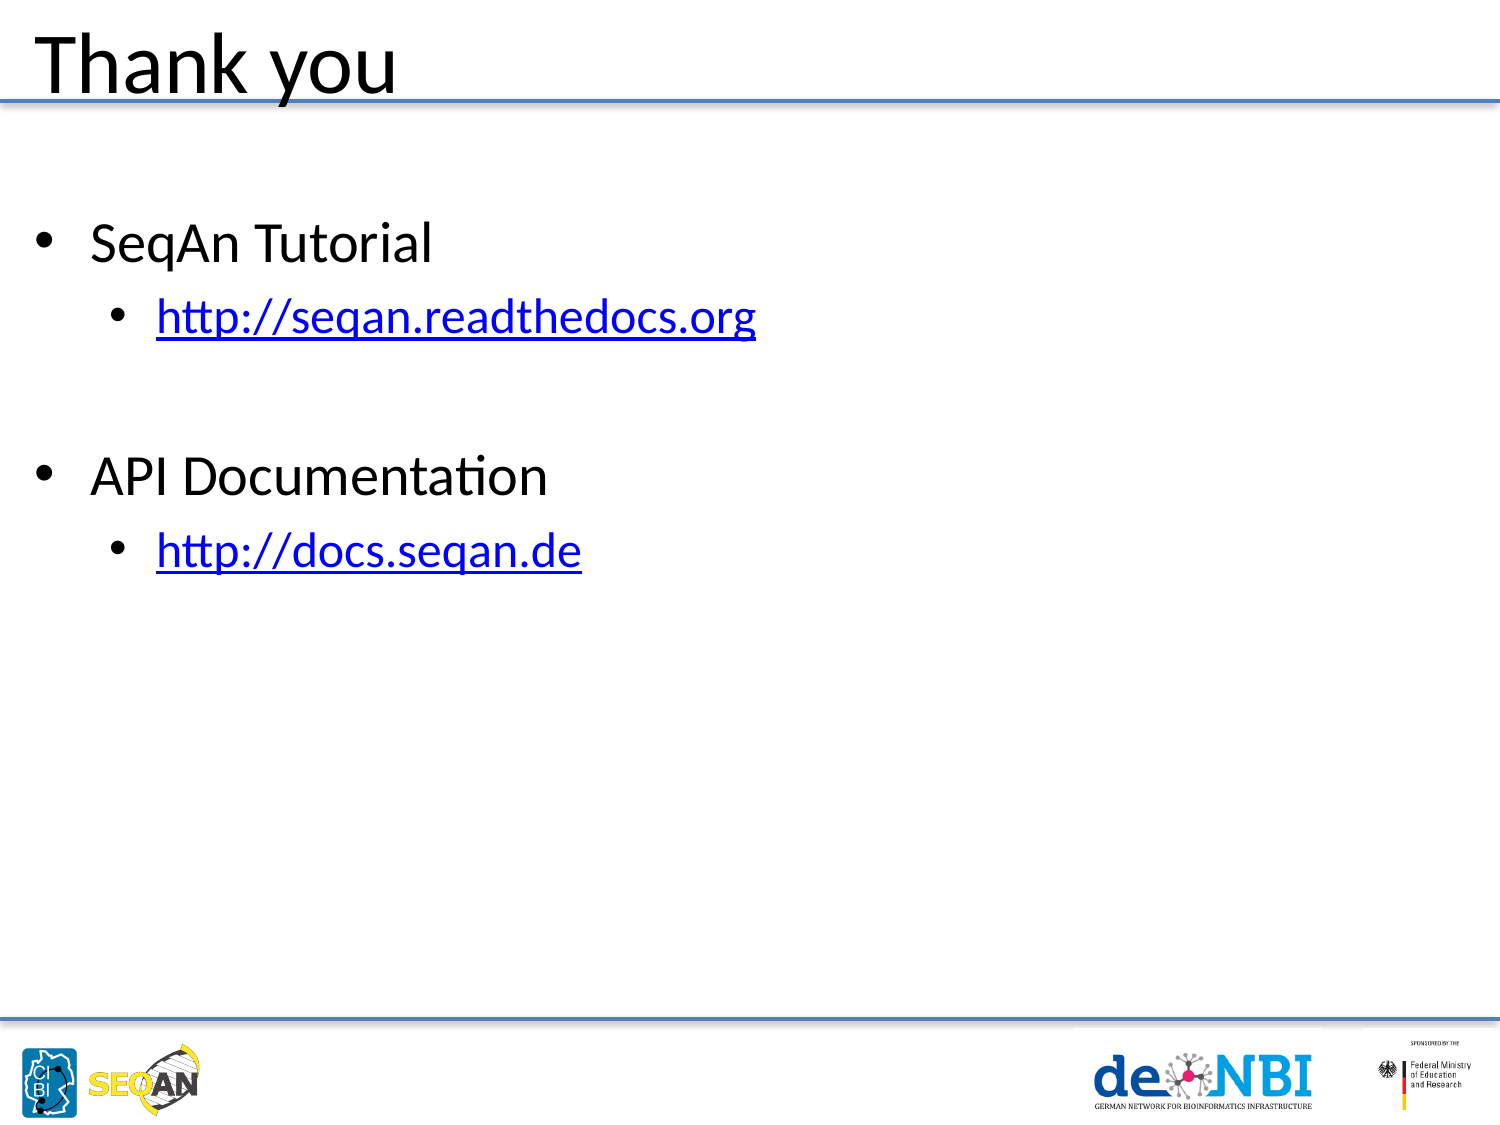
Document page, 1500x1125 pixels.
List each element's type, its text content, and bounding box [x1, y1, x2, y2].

picture [1074, 1028, 1322, 1122]
picture [31, 1060, 40, 1071]
picture [40, 1051, 48, 1059]
text_box SeqAn Tutorial http://seqan.readthedocs.org API Documentation http://docs.seqan.de [19, 196, 1370, 862]
picture [75, 1042, 202, 1121]
picture [33, 1108, 44, 1113]
text_box Thank you [19, 0, 1370, 119]
